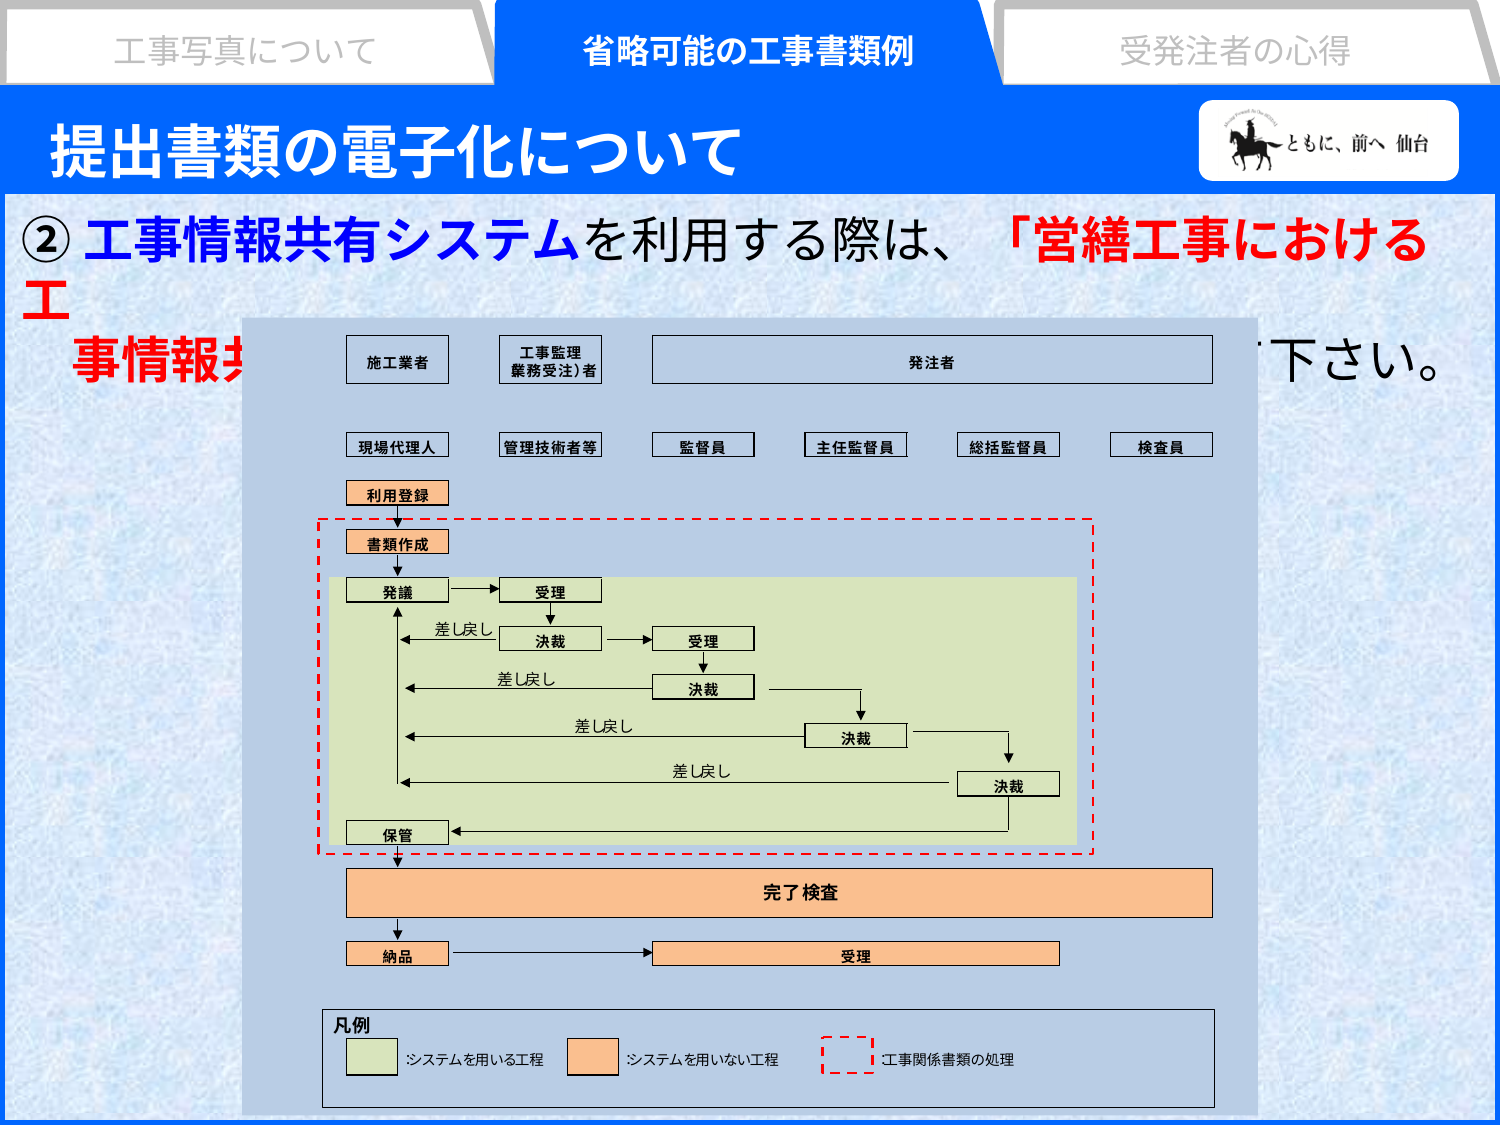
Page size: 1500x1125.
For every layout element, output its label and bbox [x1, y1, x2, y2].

picture [311, 316, 1231, 1113]
text_box [0, 3, 1500, 1125]
